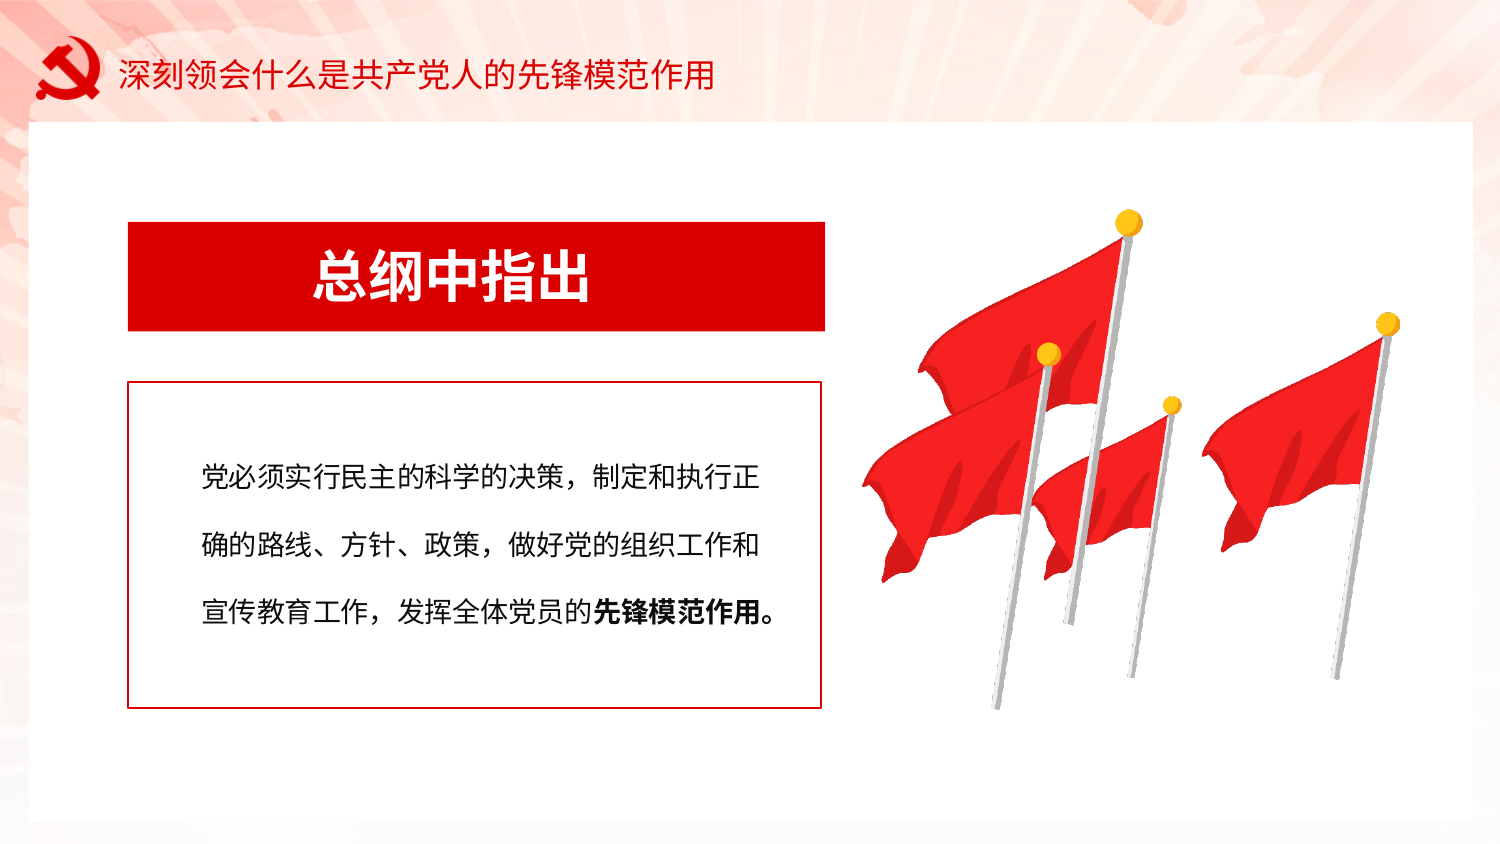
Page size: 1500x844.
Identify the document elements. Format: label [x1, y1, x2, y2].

text_box [127, 381, 822, 709]
text_box [127, 221, 825, 332]
picture [0, 0, 1500, 844]
